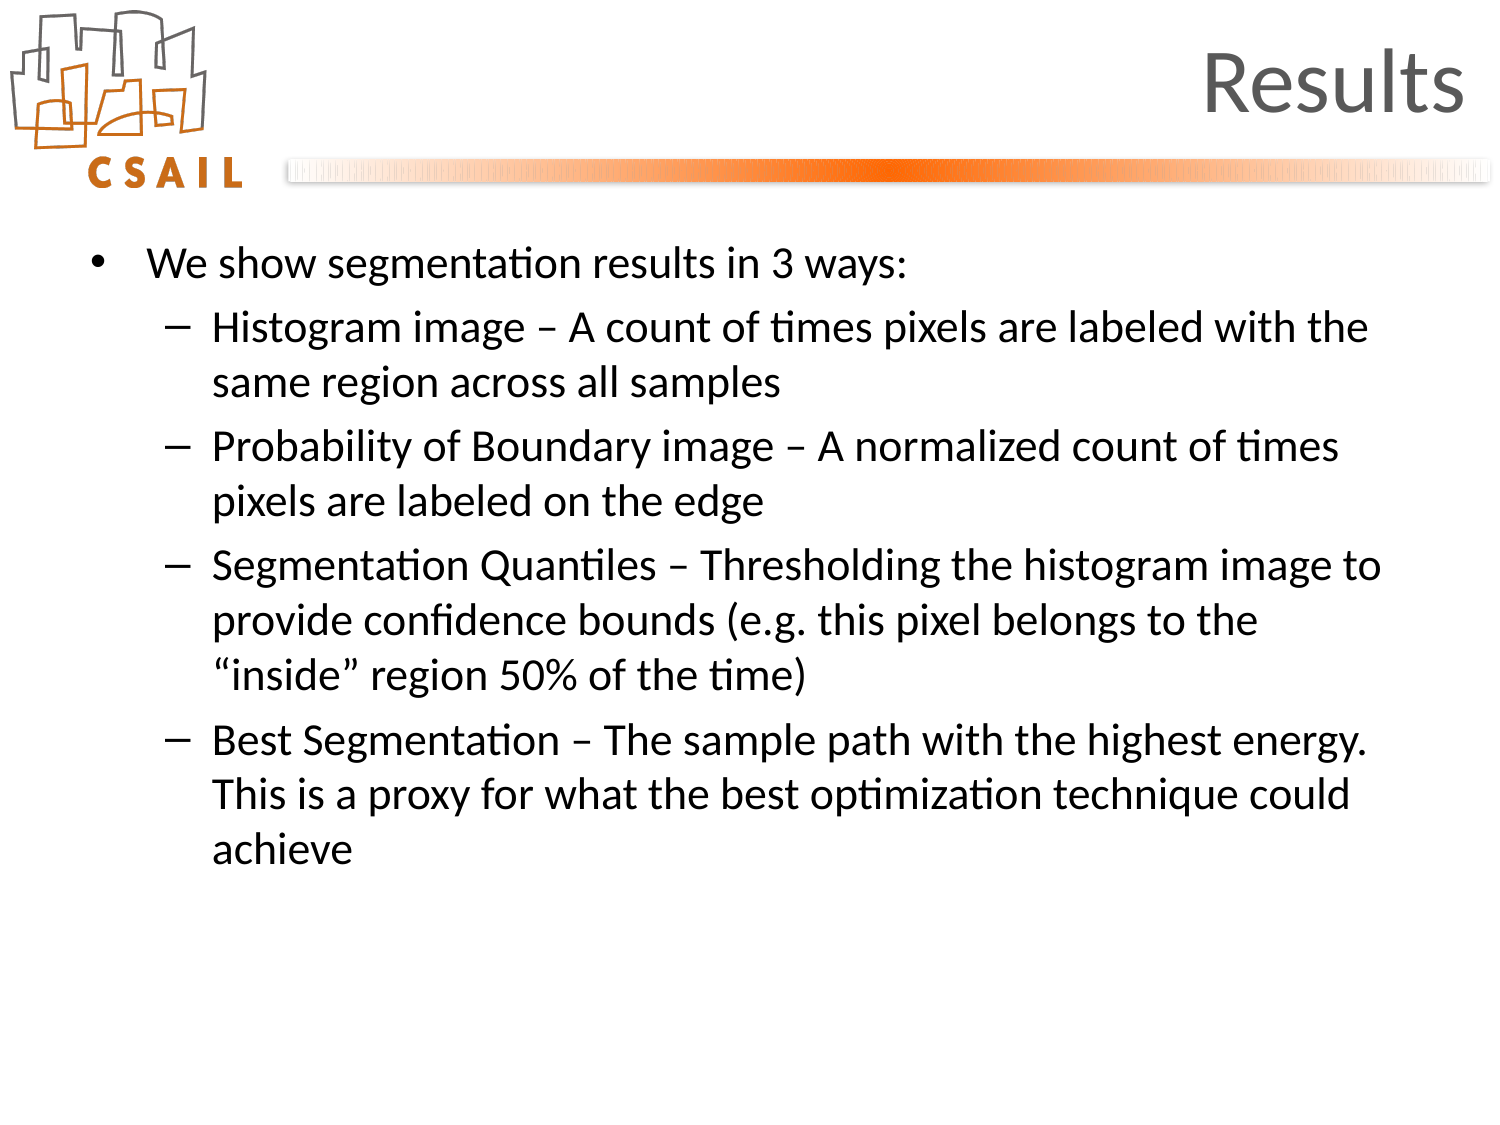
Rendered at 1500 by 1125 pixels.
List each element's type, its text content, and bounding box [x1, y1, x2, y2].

list We show segmentation results in 3 ways: Histogram image – A count of times pixels are labeled with the same region across all samples Probability of Boundary image – A normalized count of times pixels are labeled on the edge Segmentation Quantiles – Thresholding the histogram image to provide confidence bounds (e.g. this pixel belongs to the “inside” region 50% of the time) Best Segmentation – The sample path with the highest energy. This is a proxy for what the best optimization technique could achieve [75, 225, 1425, 1005]
picture [10, 10, 242, 188]
title Results [208, 4, 1483, 147]
